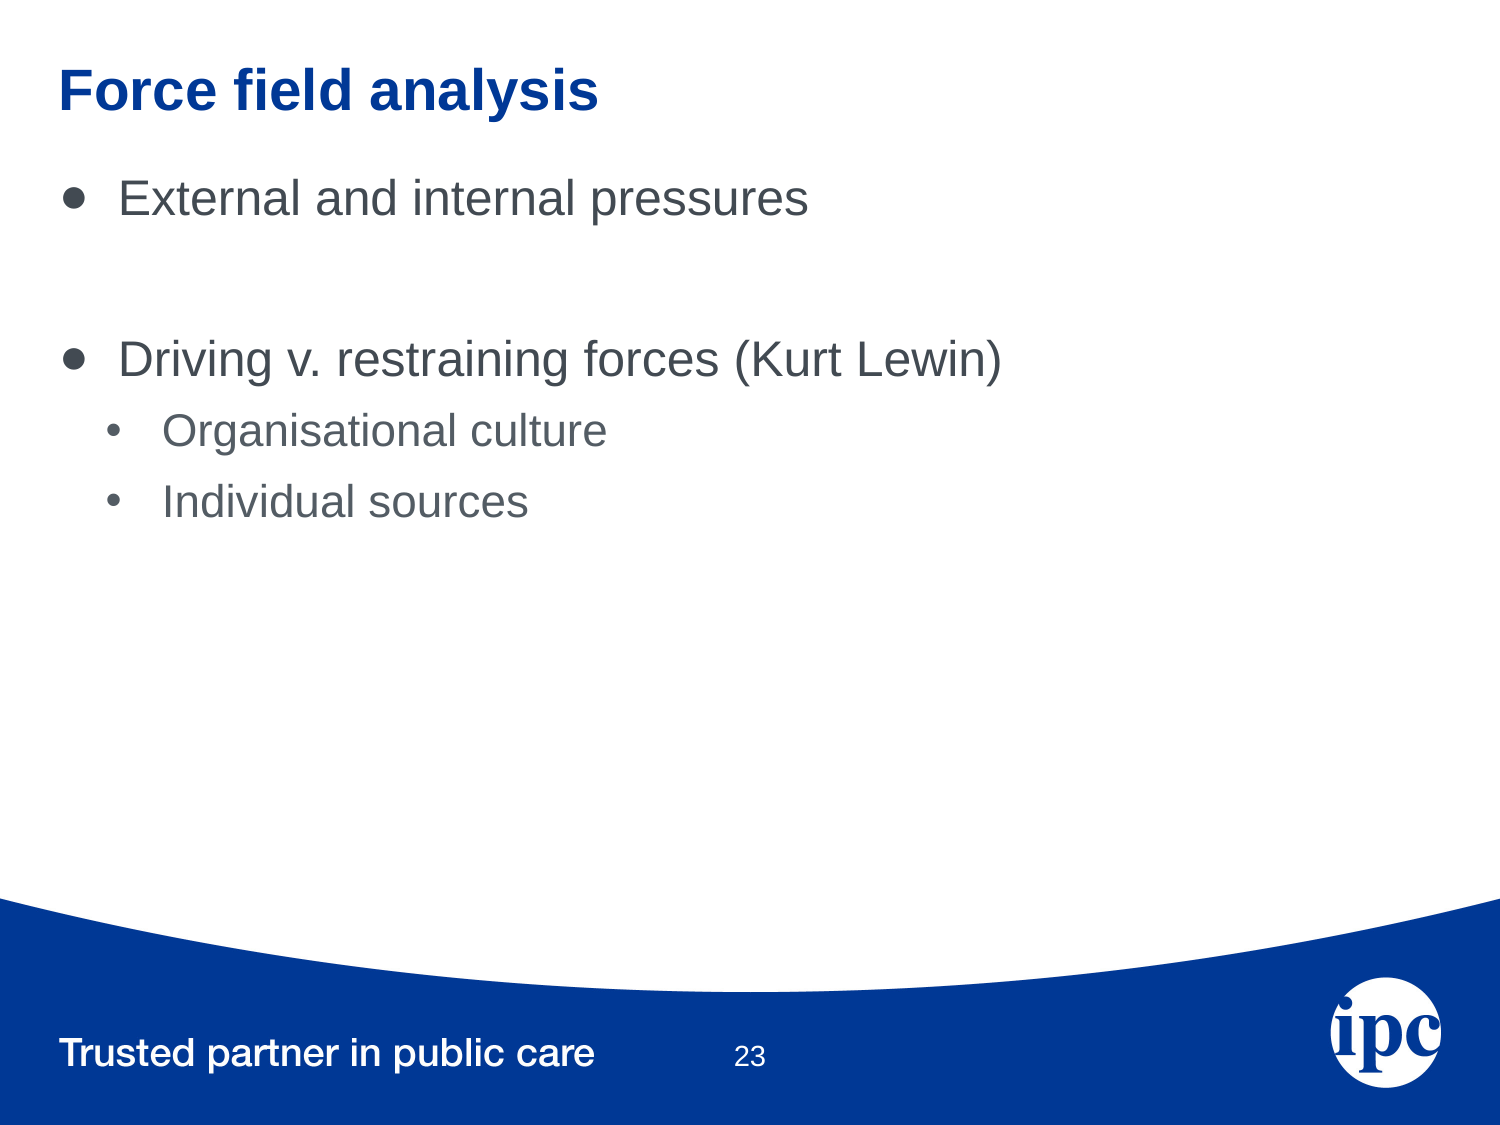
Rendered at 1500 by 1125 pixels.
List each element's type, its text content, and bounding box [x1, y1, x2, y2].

list External and internal pressures Driving v. restraining forces (Kurt Lewin) Organisational culture Individual sources [58, 164, 1442, 870]
title Force field analysis [58, 59, 1442, 132]
picture [0, 0, 1500, 1125]
footer 23 [589, 1024, 911, 1085]
